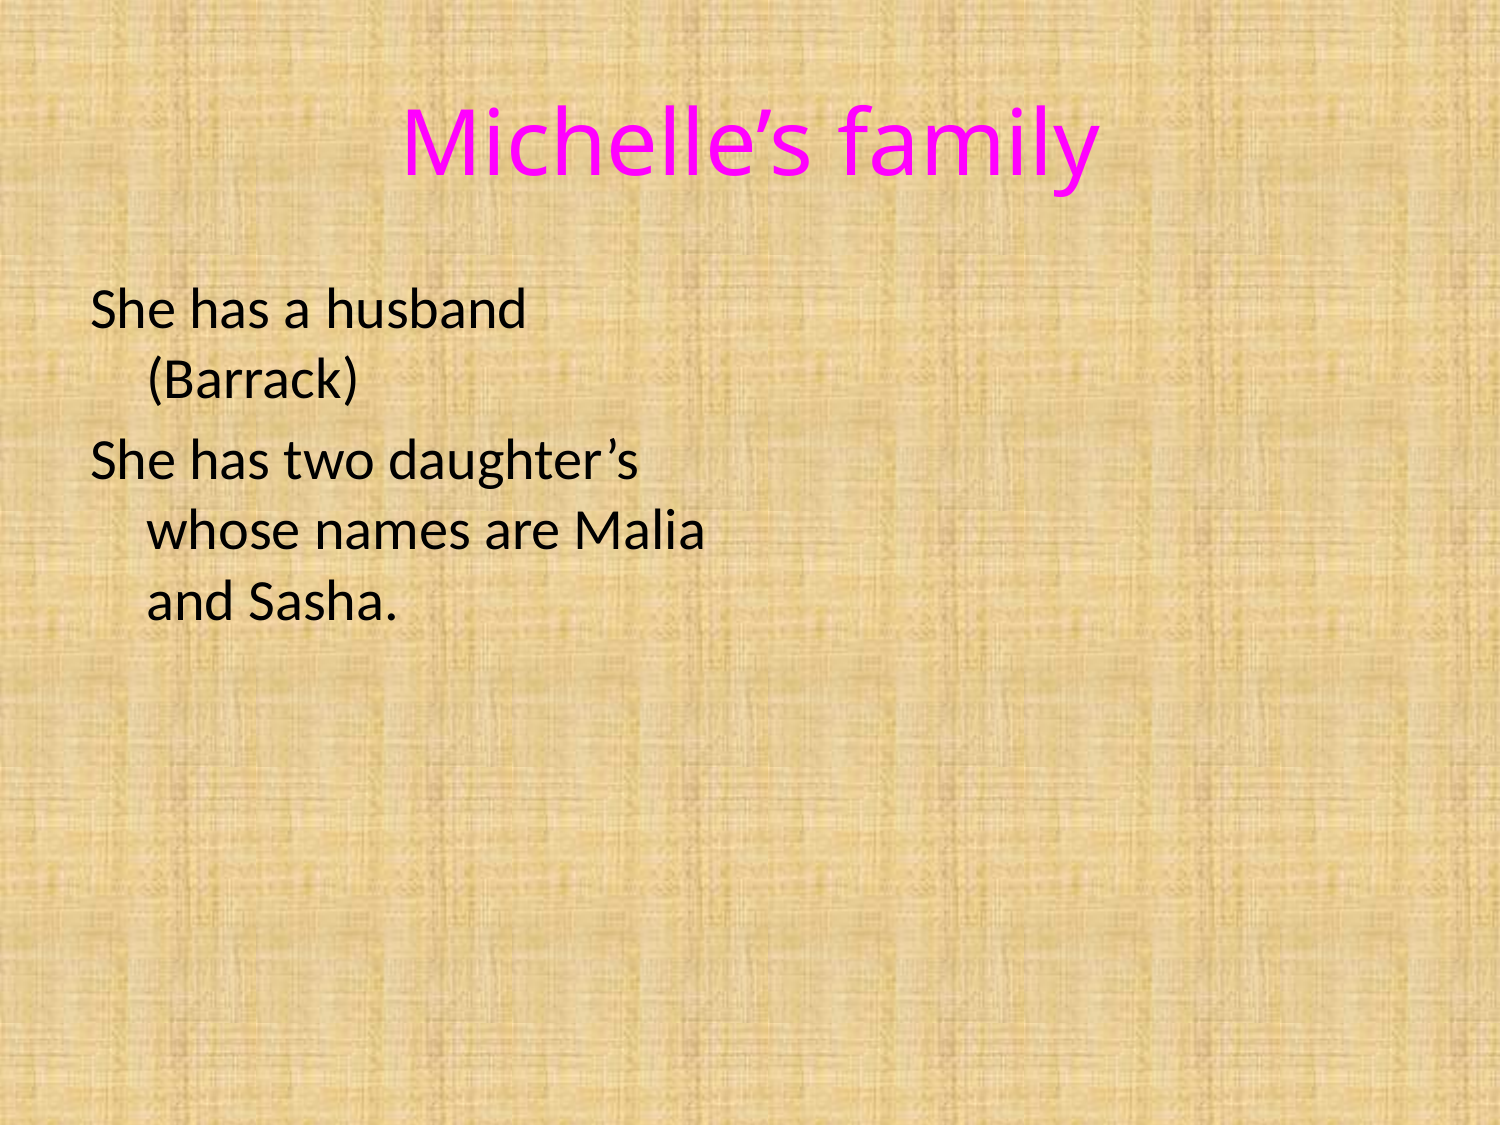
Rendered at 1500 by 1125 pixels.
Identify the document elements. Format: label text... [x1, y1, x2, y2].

title Michelle’s family [75, 45, 1425, 233]
list She has a husband (Barrack) She has two daughter’s whose names are Malia and Sasha. [75, 262, 738, 1005]
picture [0, 0, 1500, 1125]
